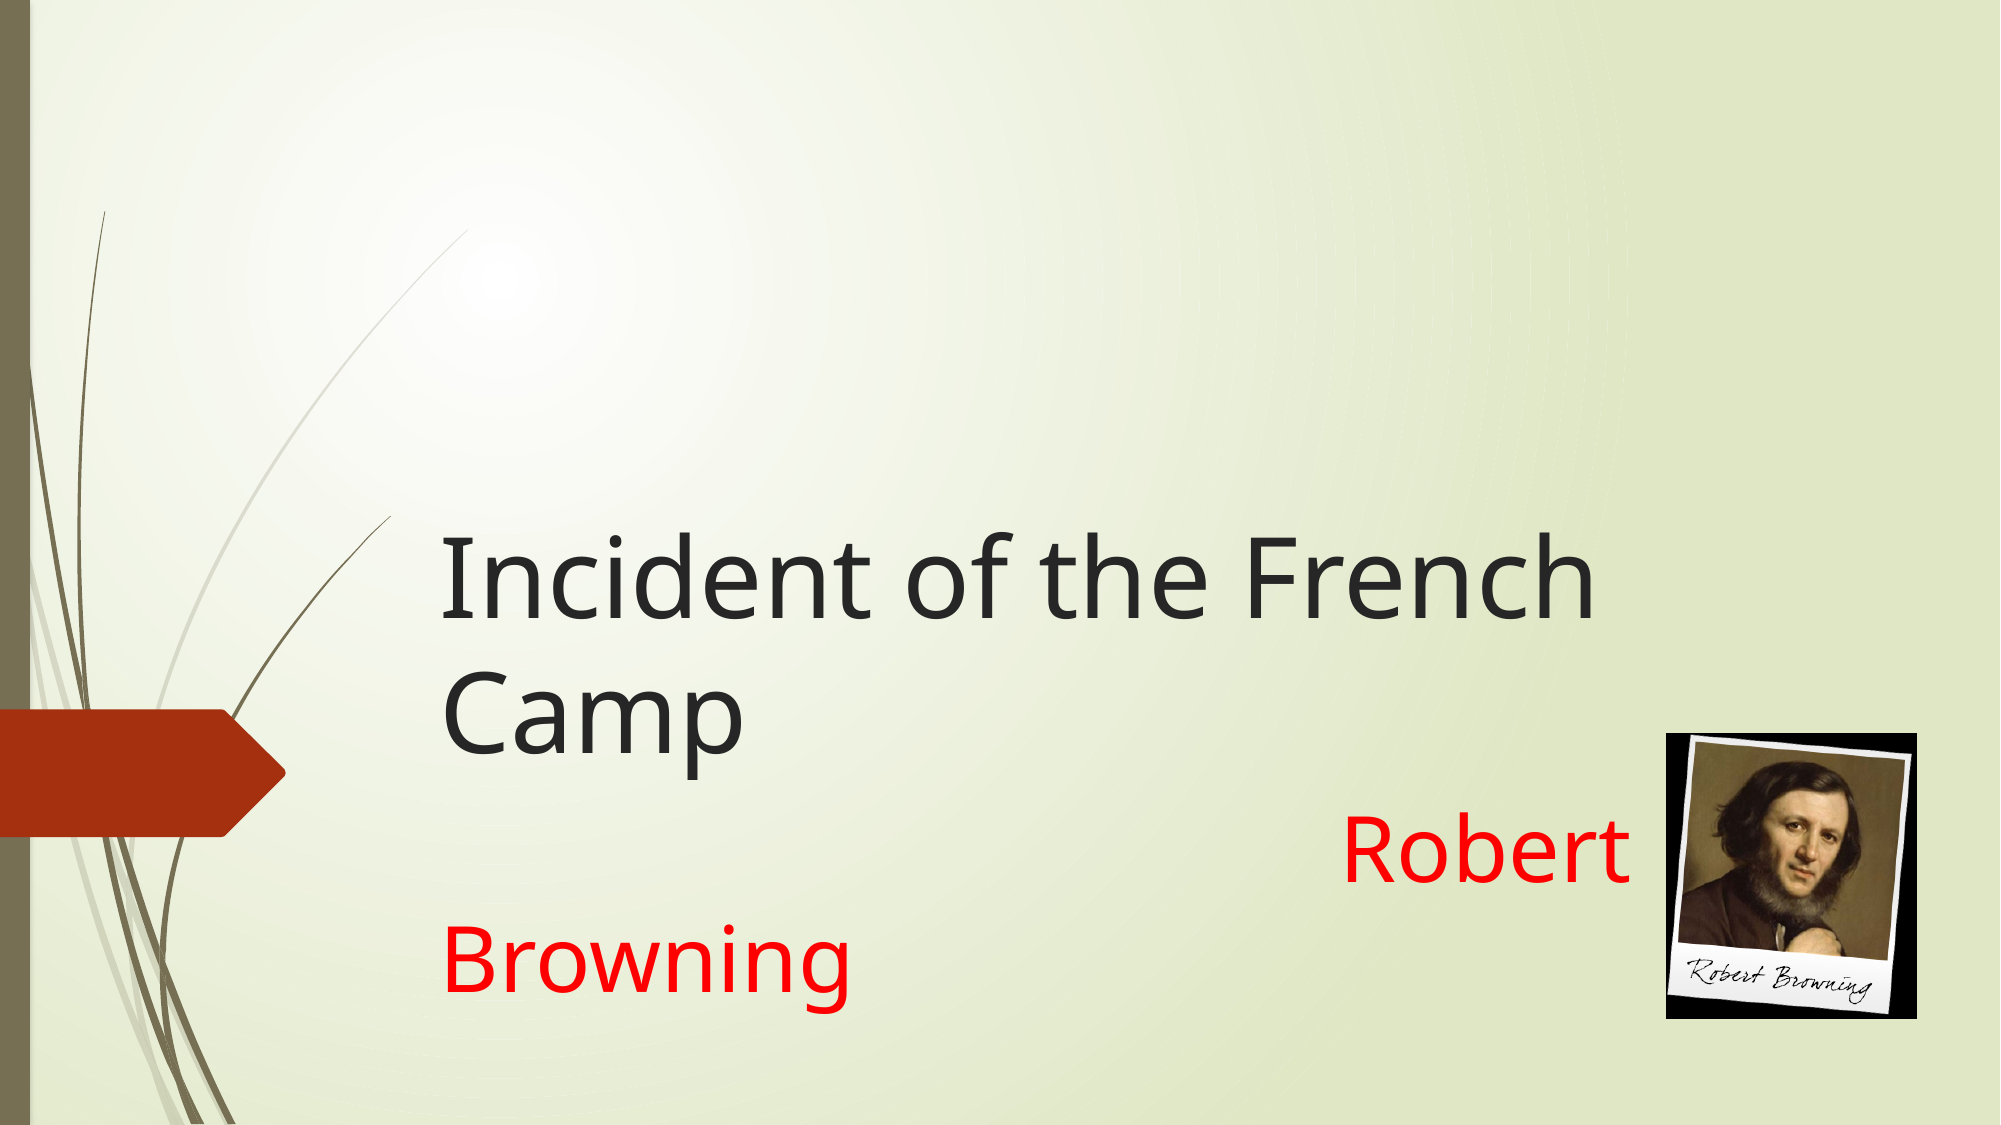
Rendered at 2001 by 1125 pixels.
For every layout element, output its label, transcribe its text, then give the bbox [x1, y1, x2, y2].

picture [1666, 732, 1917, 1020]
title Incident of the French Camp [424, 412, 1888, 783]
subtitle Robert Browning [424, 783, 1661, 969]
